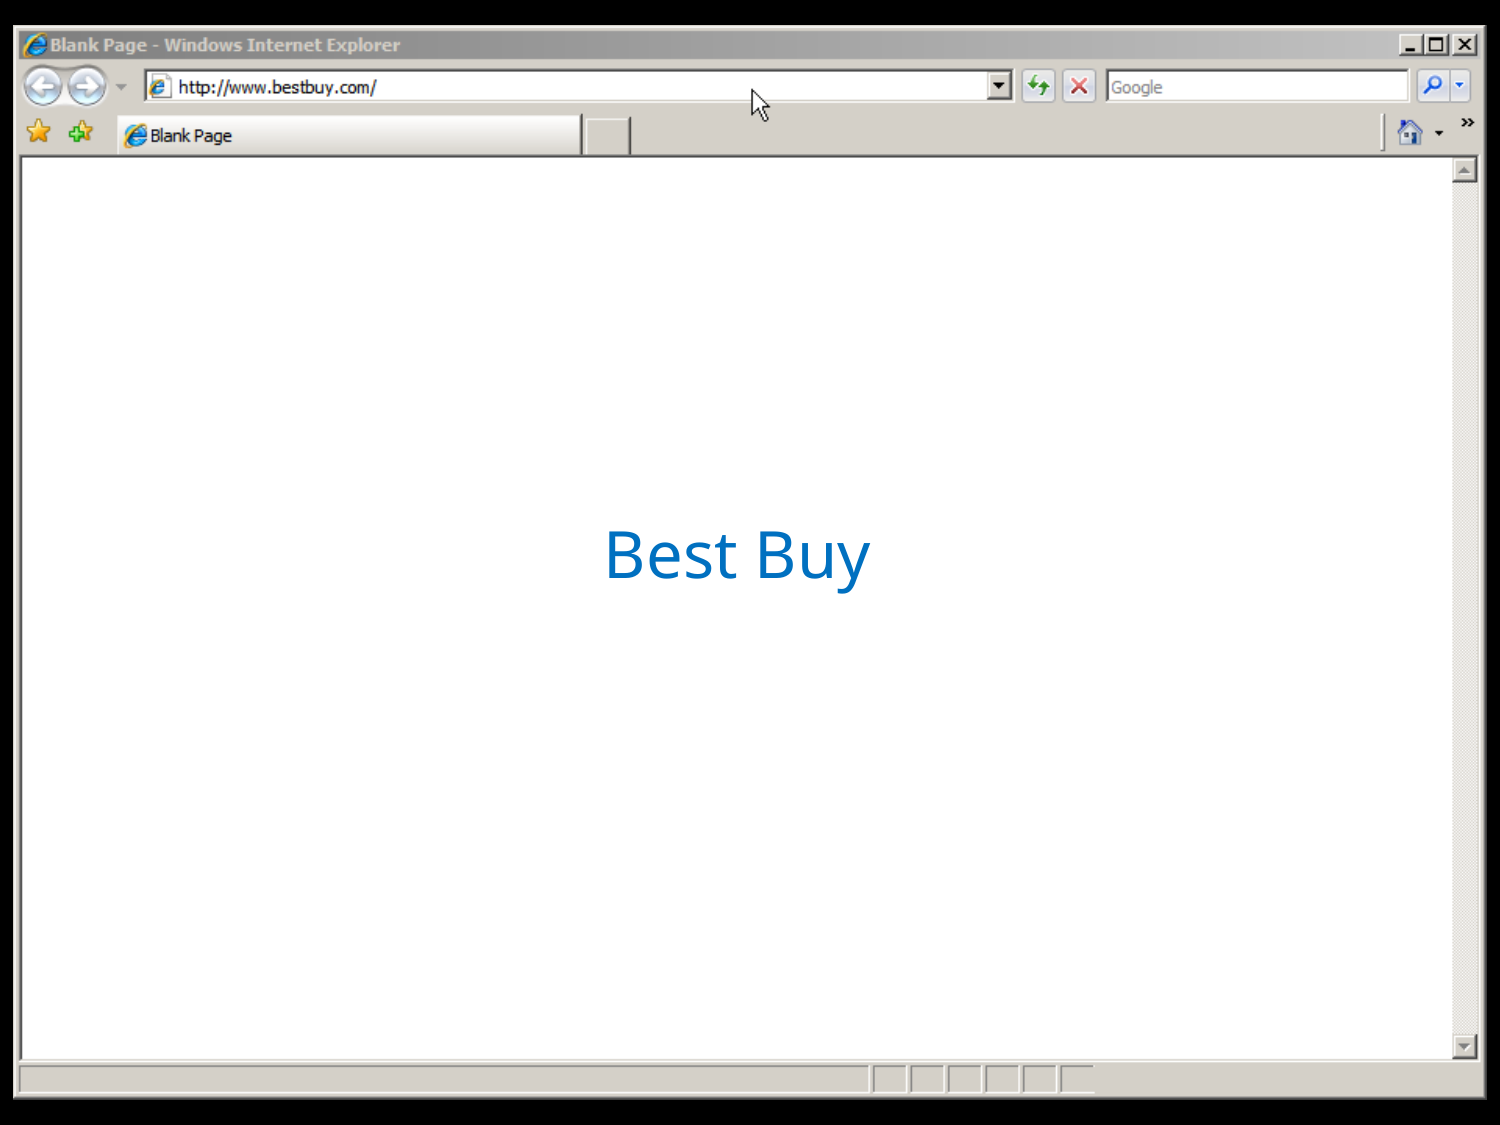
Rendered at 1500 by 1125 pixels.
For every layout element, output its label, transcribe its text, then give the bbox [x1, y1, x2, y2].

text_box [12, 24, 1488, 1101]
text_box Best Buy [0, 430, 7, 600]
